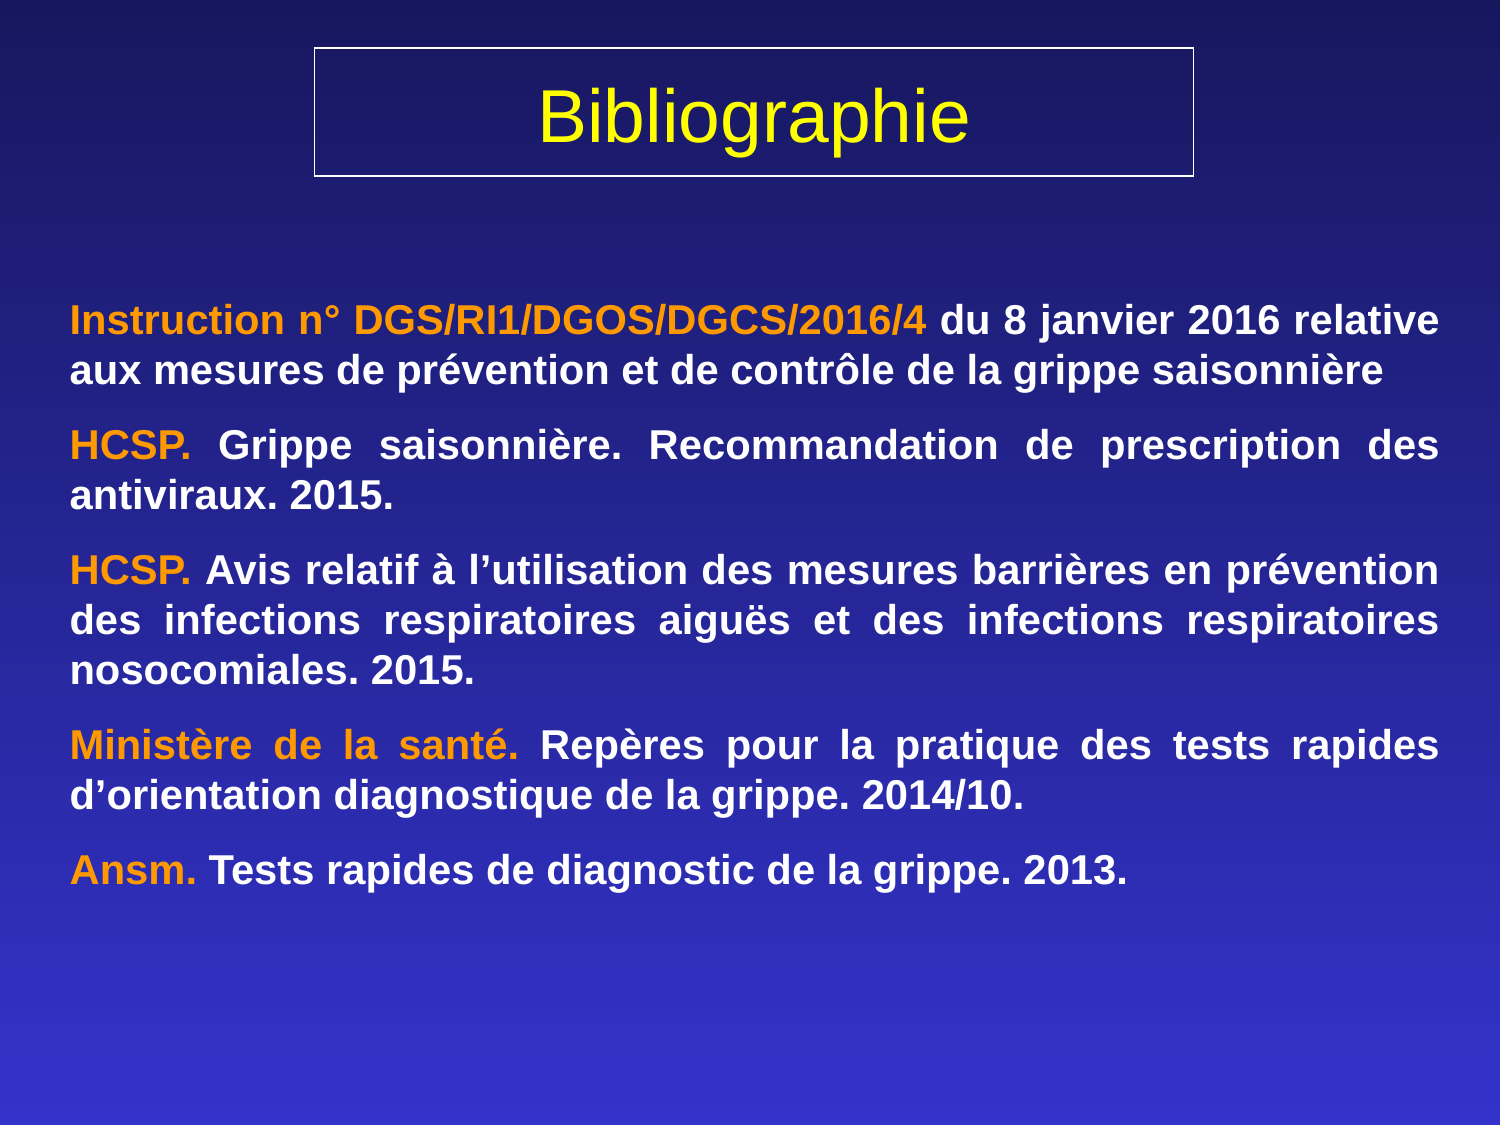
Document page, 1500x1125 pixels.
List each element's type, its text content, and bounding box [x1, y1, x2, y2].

title Bibliographie [314, 47, 1194, 177]
text_box Instruction n° DGS/RI1/DGOS/DGCS/2016/4 du 8 janvier 2016 relative aux mesures de prévention et de contrôle de la grippe saisonnière HCSP. Grippe saisonnière. Recommandation de prescription des antiviraux. 2015. HCSP. Avis relatif à l’utilisation des mesures barrières en prévention des infections respiratoires aiguës et des infections respiratoires nosocomiales. 2015. Ministère de la santé. Repères pour la pratique des tests rapides d’orientation diagnostique de la grippe. 2014/10. Ansm. Tests rapides de diagnostic de la grippe. 2013. [54, 210, 1455, 901]
